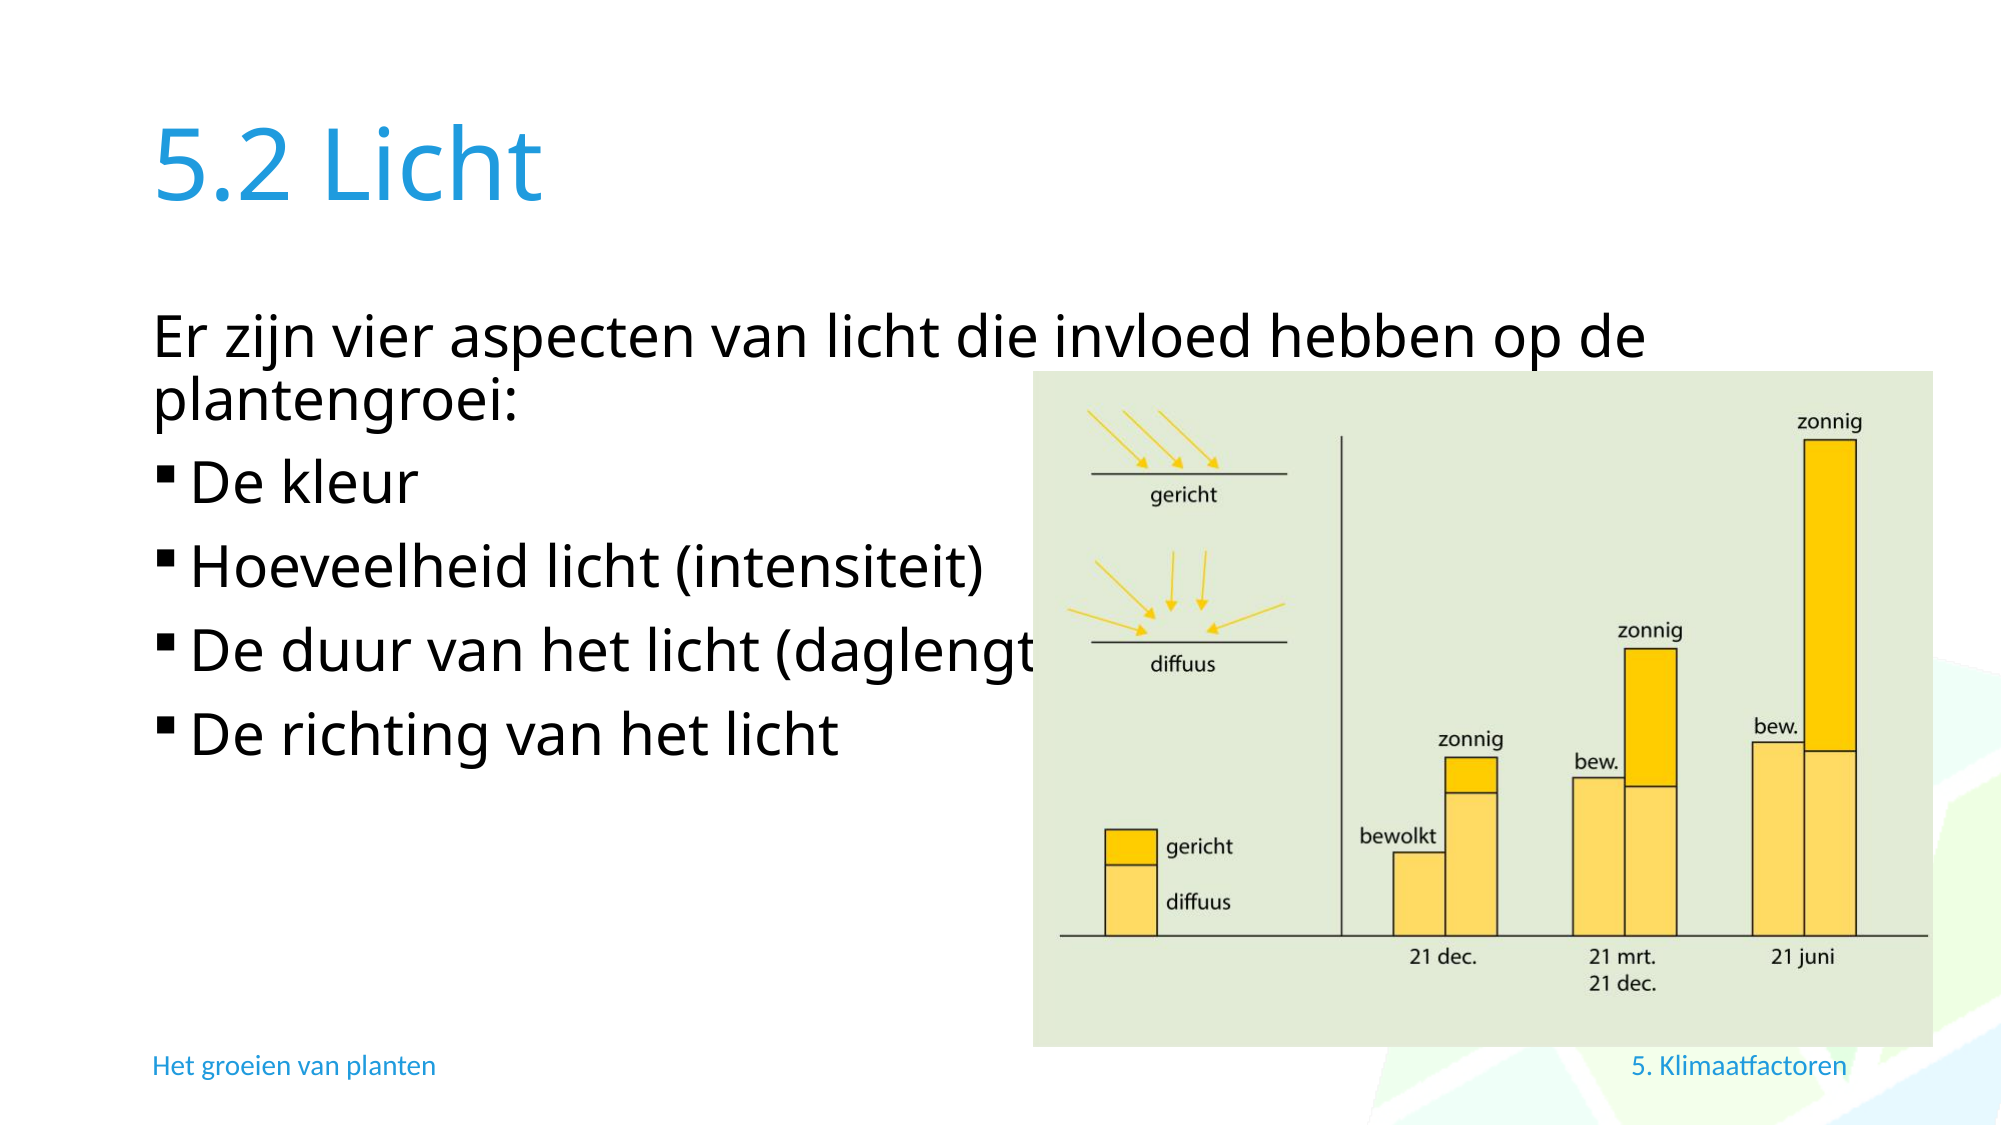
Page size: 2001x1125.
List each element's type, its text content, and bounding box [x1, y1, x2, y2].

picture [1033, 371, 1933, 1047]
list Er zijn vier aspecten van licht die invloed hebben op de plantengroei: De kleur Hoeveelheid licht (intensiteit) De duur van het licht (daglengte) De richting van het licht [137, 299, 1863, 1014]
list Het groeien van planten [137, 1042, 588, 1103]
title 5.2 Licht [137, 59, 1863, 278]
list 5. Klimaatfactoren [1412, 1047, 1863, 1103]
